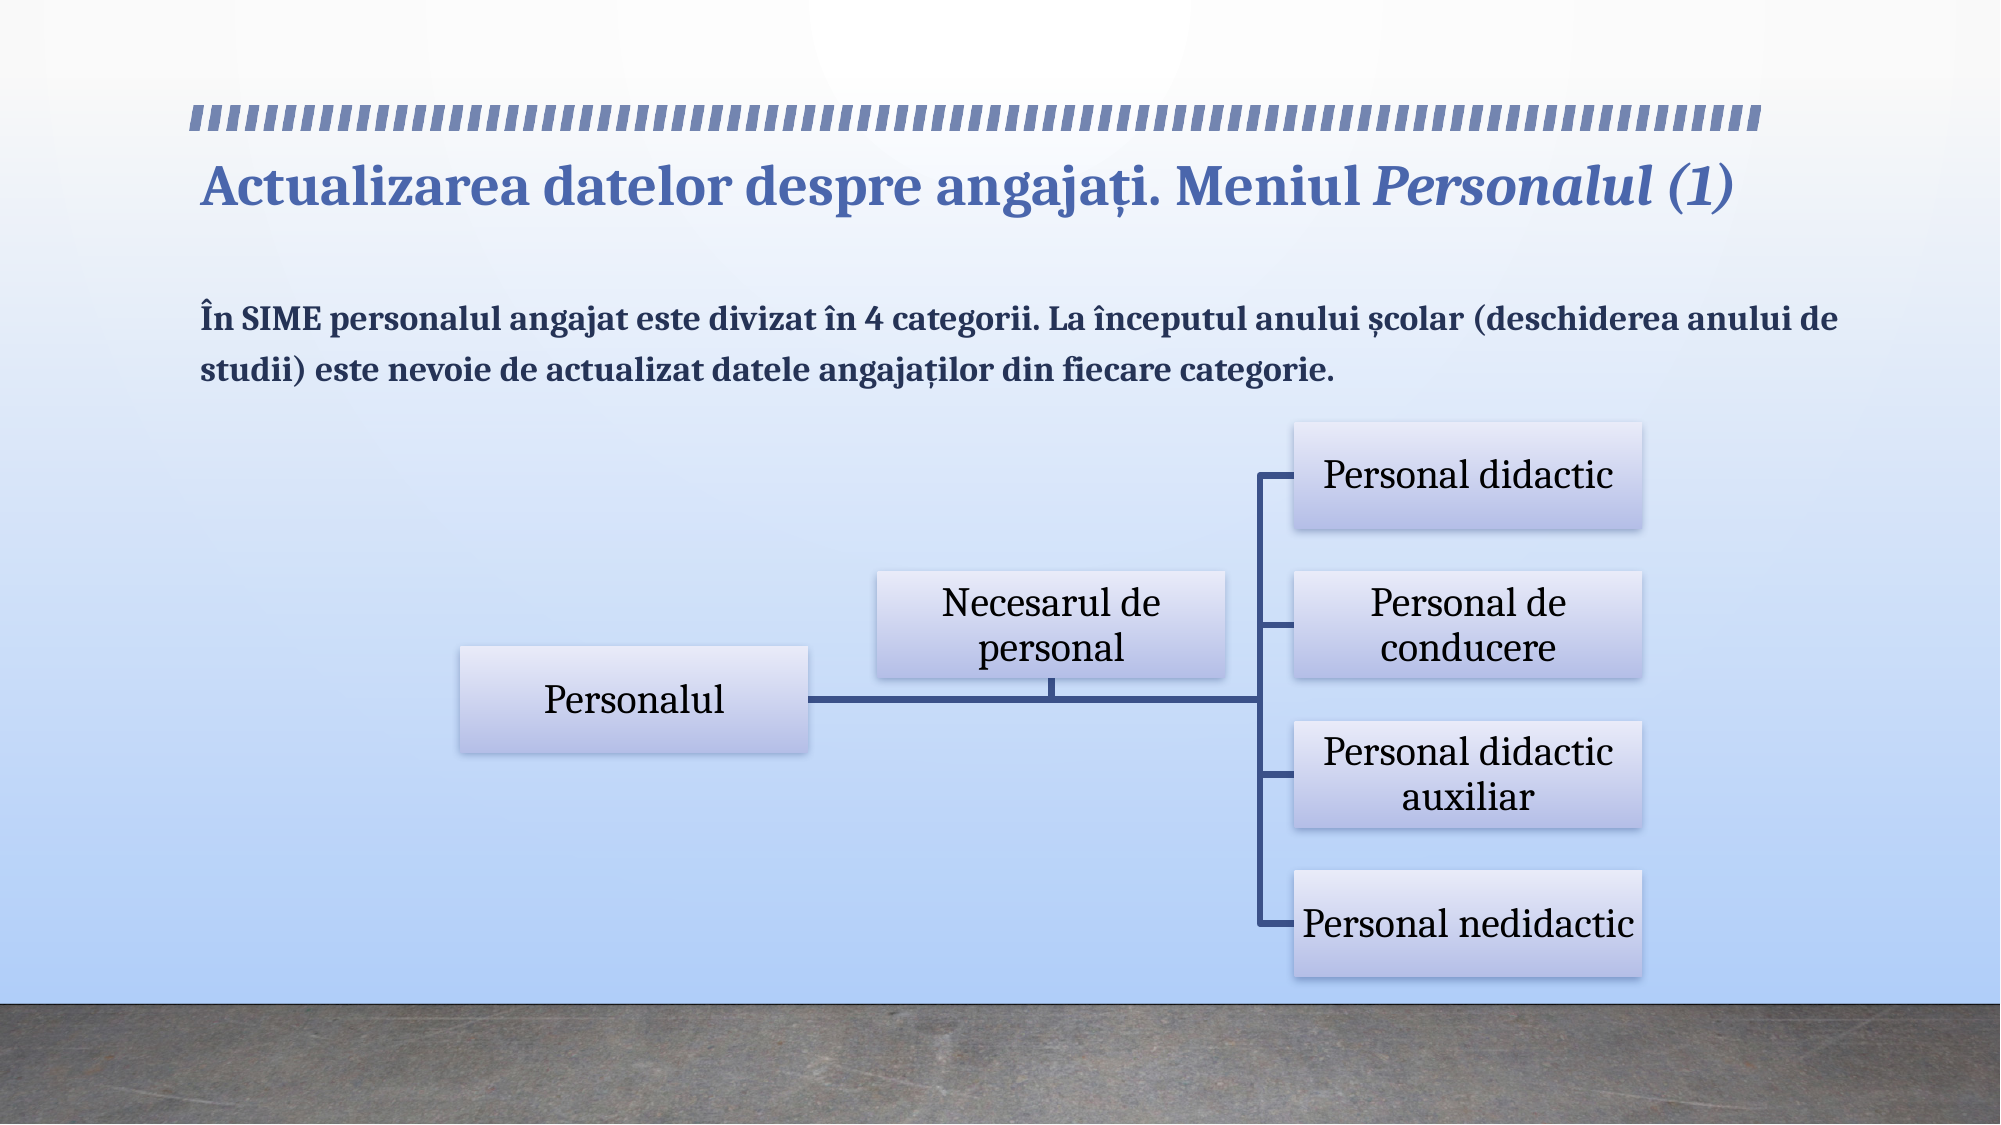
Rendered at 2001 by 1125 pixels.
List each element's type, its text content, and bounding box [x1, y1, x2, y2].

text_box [439, 421, 1663, 978]
list În SIME personalul angajat este divizat în 4 categorii. La începutul anului școlar (deschiderea anului de studii) este nevoie de actualizat datele angajaților din fiecare categorie. [185, 278, 1878, 1019]
picture [0, 1004, 2000, 1124]
title Actualizarea datelor despre angajați. Meniul Personalul (1) [185, 148, 1815, 258]
